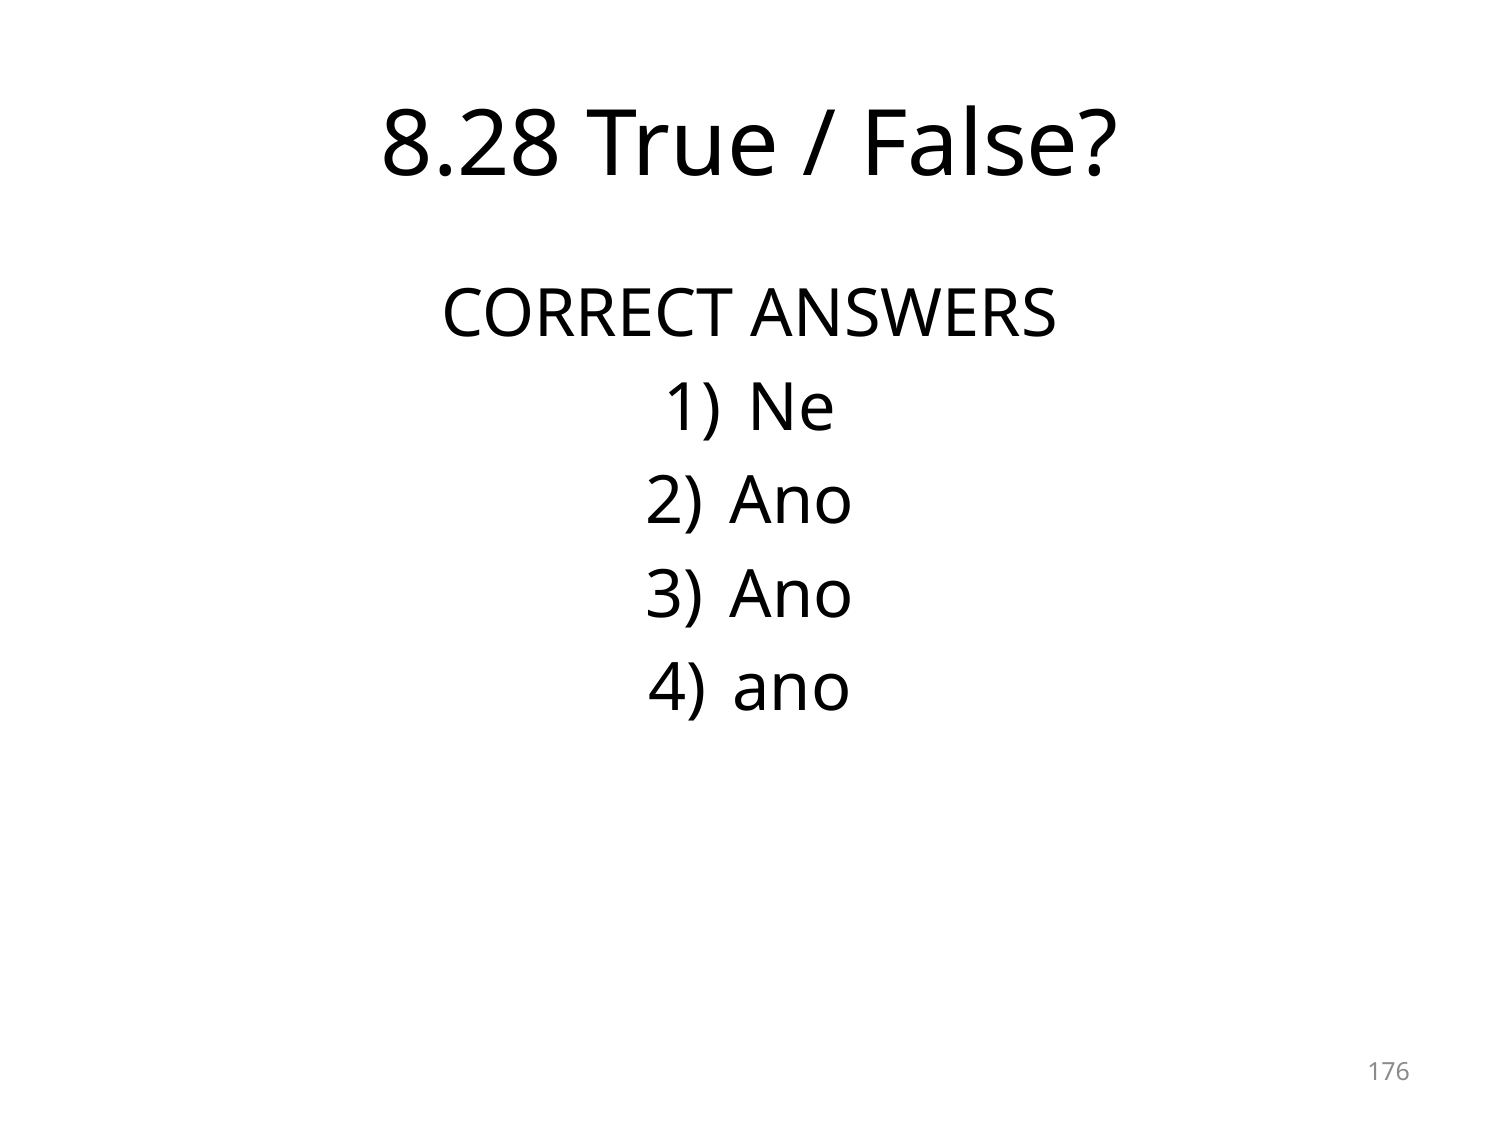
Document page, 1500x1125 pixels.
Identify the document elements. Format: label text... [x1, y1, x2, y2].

list CORRECT ANSWERS Ne Ano Ano ano [75, 262, 1425, 1005]
slide_number 176 [1074, 1042, 1425, 1103]
title 8.28 True / False? [75, 45, 1425, 233]
